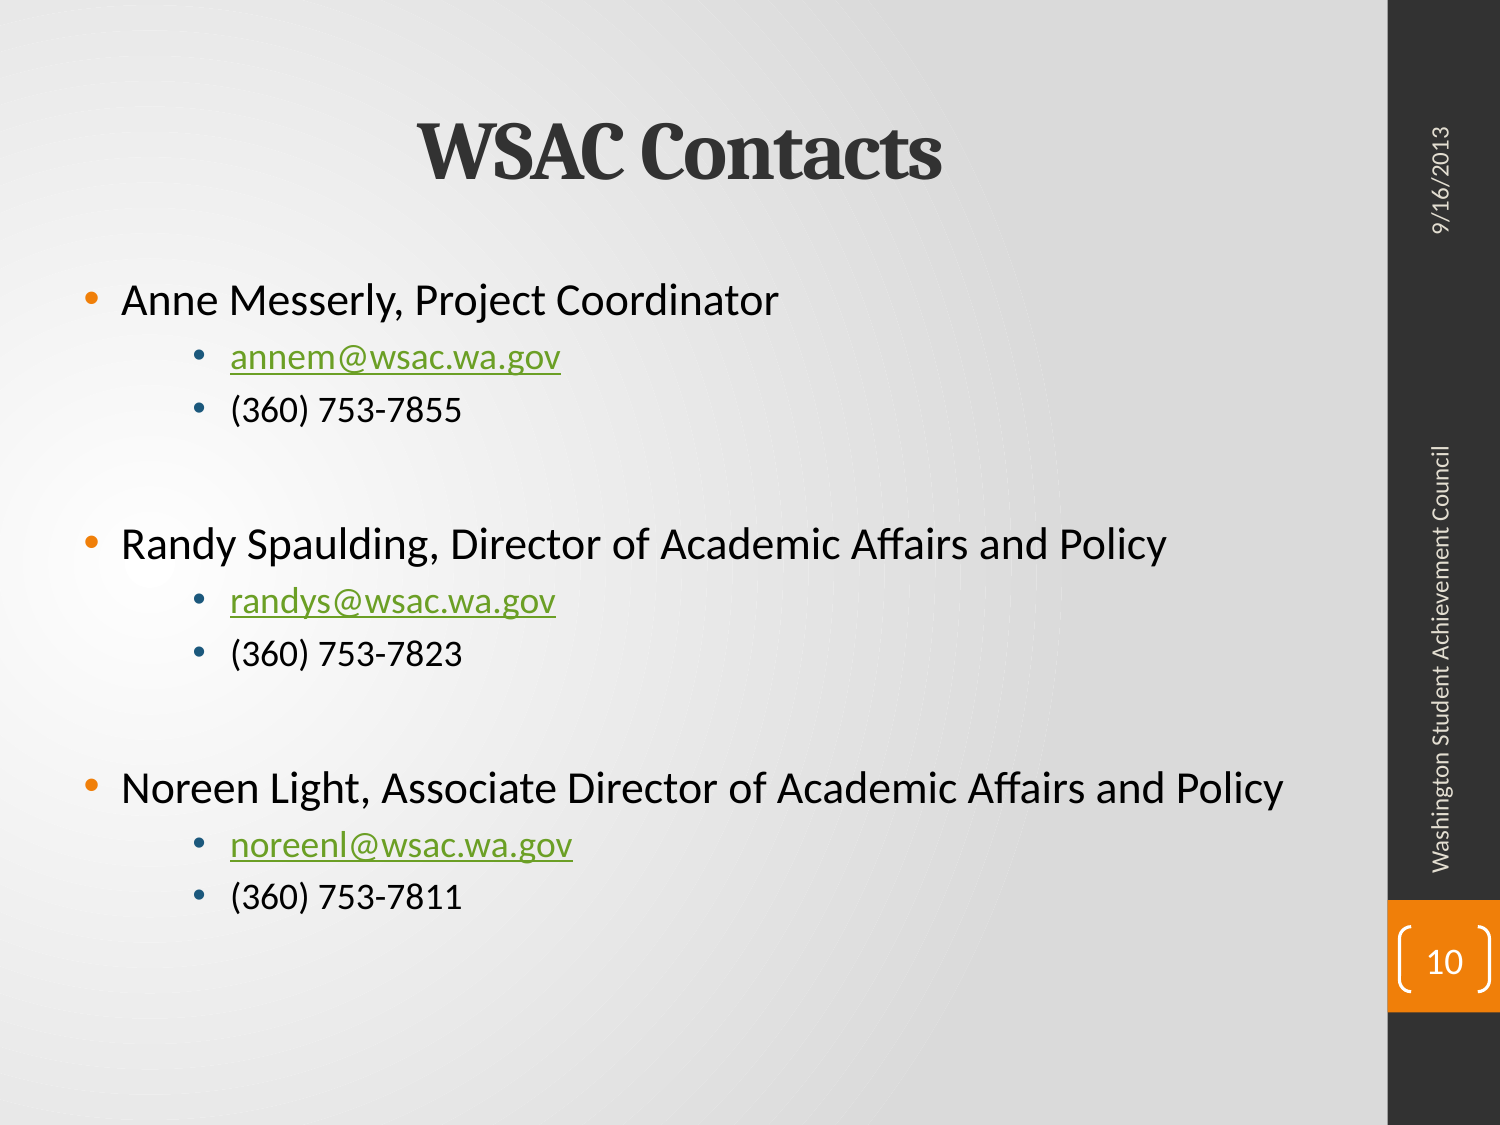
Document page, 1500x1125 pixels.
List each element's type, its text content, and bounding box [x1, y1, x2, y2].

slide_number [1408, 100, 1469, 262]
list Anne Messerly, Project Coordinator annem@wsac.wa.gov (360) 753-7855 Randy Spaulding, Director of Academic Affairs and Policy randys@wsac.wa.gov (360) 753-7823 Noreen Light, Associate Director of Academic Affairs and Policy noreenl@wsac.wa.gov (360) 753-7811 [50, 262, 1350, 1050]
slide_number 10 [1397, 925, 1492, 994]
footer Washington Student Achievement Council [1408, 262, 1469, 889]
title WSAC Contacts [99, 50, 1263, 243]
